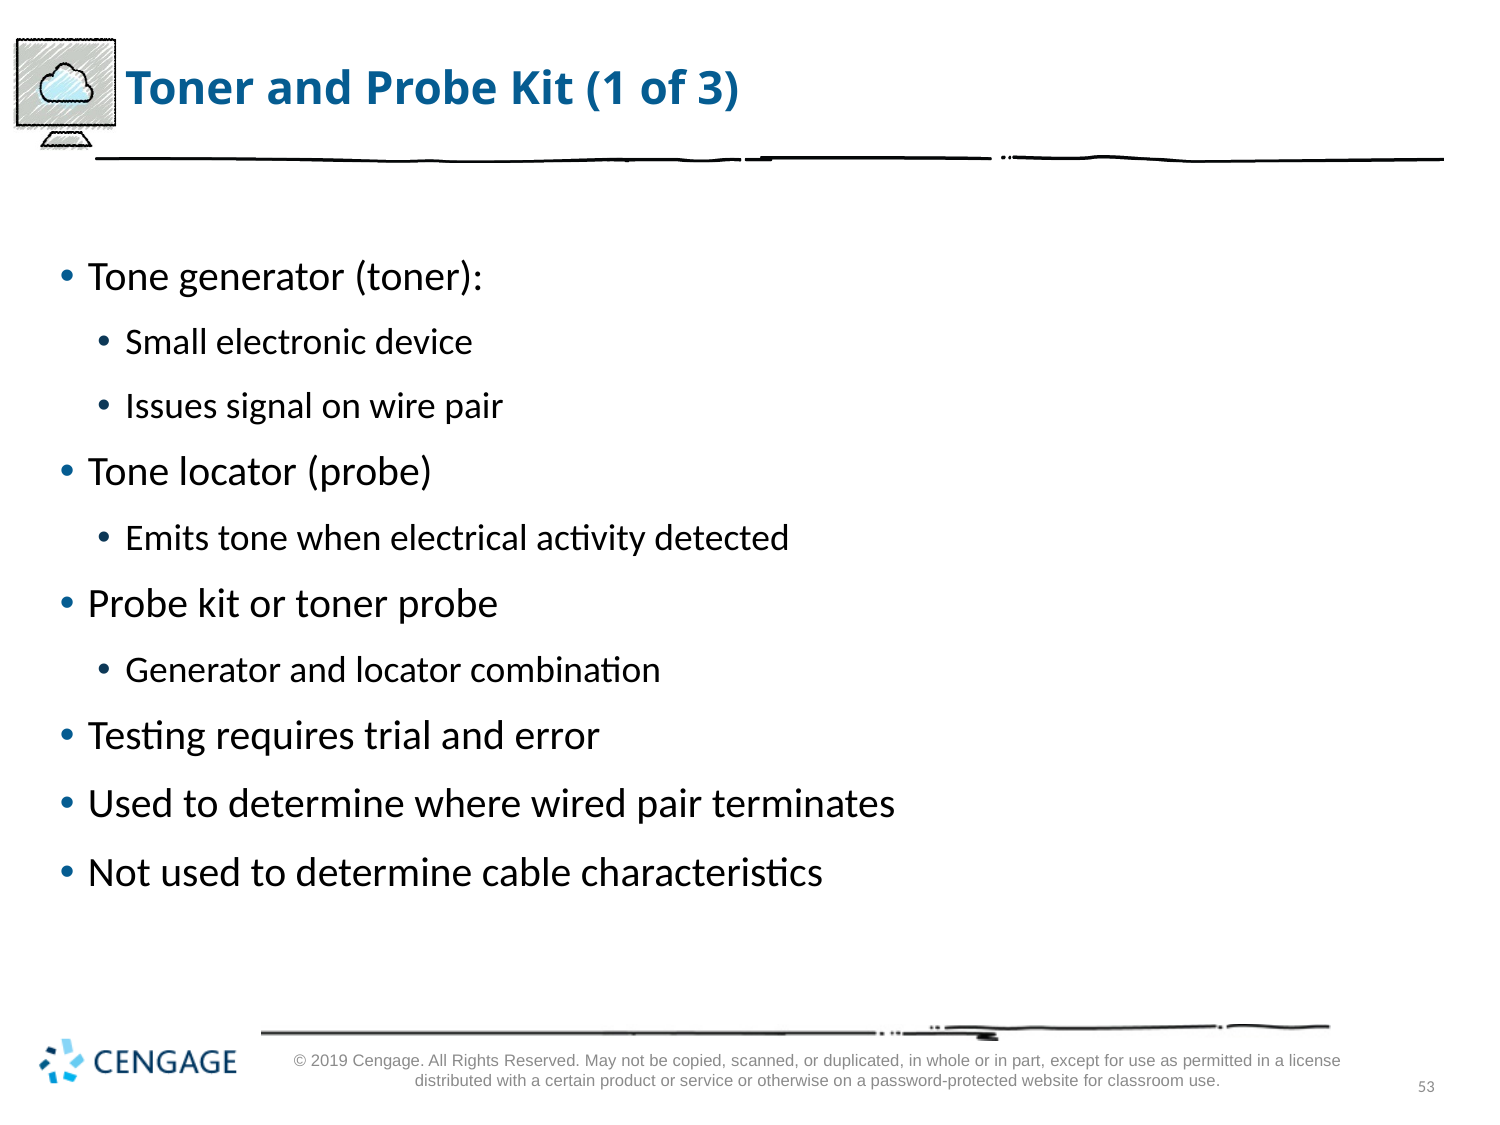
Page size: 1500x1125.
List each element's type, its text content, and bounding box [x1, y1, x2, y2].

title Toner and Probe Kit (1 of 3) [125, 66, 1442, 116]
picture [13, 36, 117, 151]
footer © 2019 Cengage. All Rights Reserved. May not be copied, scanned, or duplicated, in whole or in part, except for use as permitted in a license distributed with a certain product or service or otherwise on a password-protected website for classroom use. [262, 1050, 1375, 1091]
list Tone generator (toner): Small electronic device Issues signal on wire pair Tone locator (probe) Emits tone when electrical activity detected Probe kit or toner probe Generator and locator combination Testing requires trial and error Used to determine where wired pair terminates Not used to determine cable characteristics [59, 252, 1441, 903]
picture [95, 155, 1444, 163]
picture [261, 1024, 1331, 1041]
picture [19, 1025, 249, 1096]
